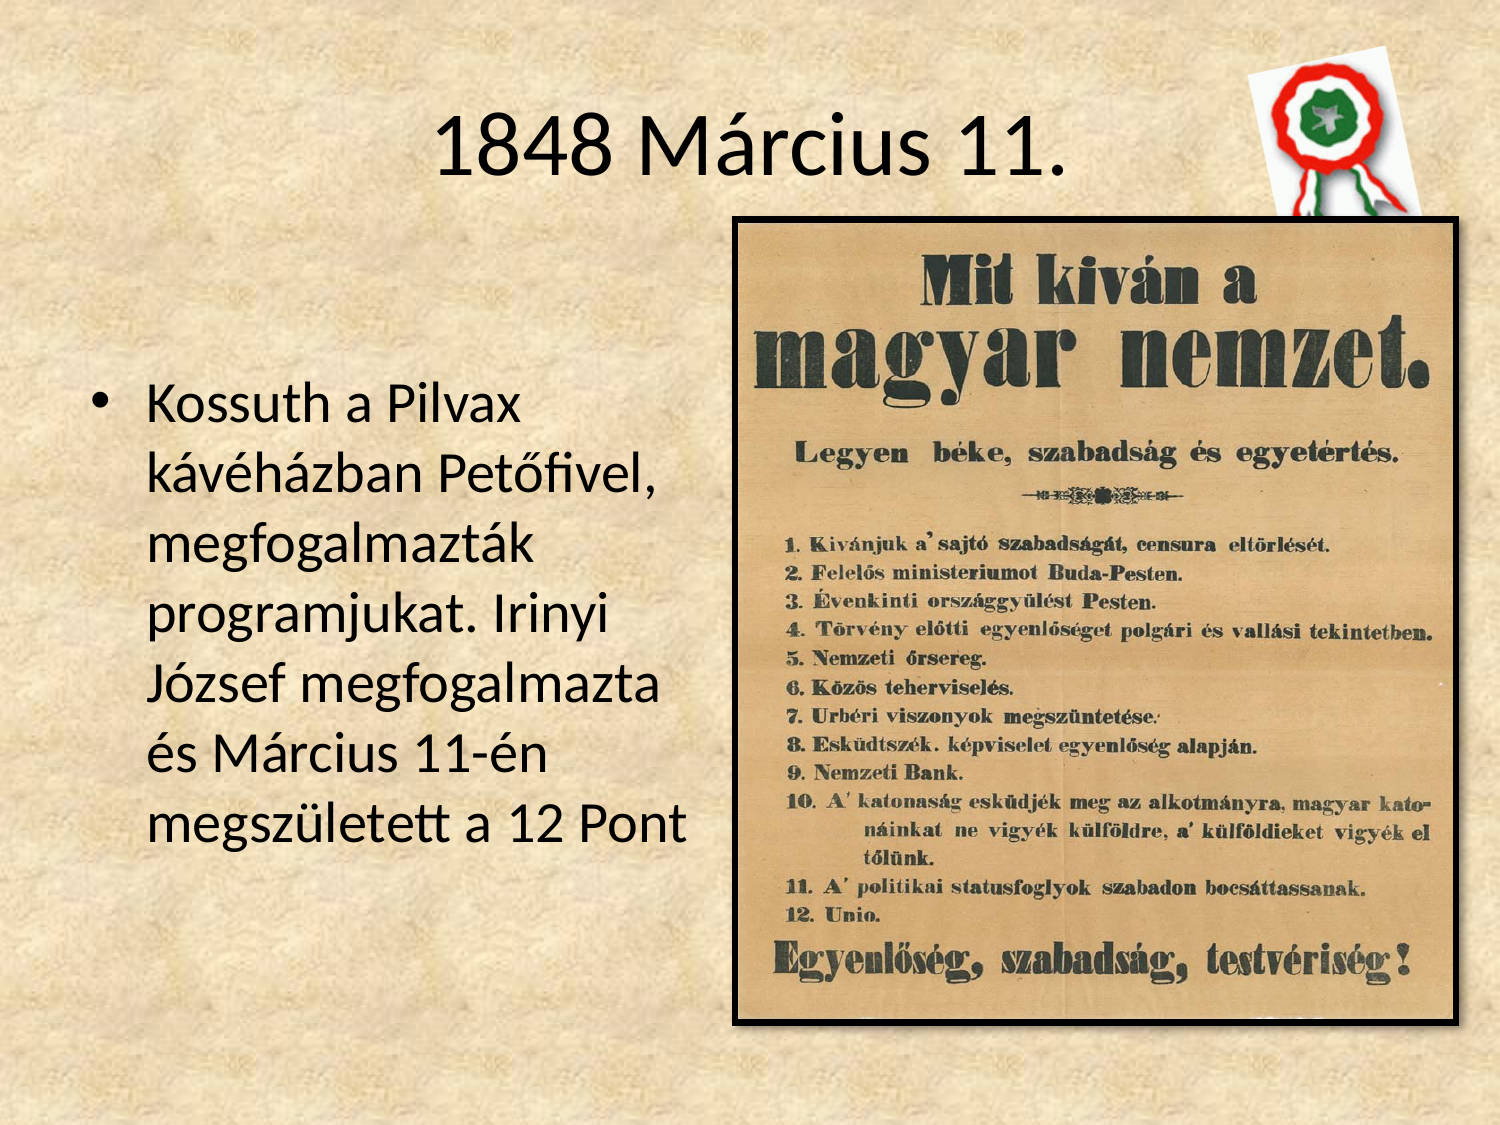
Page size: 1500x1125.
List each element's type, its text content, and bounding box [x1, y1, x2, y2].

picture [0, 0, 1500, 1125]
title 1848 Március 11. [75, 45, 1425, 233]
list Kossuth a Pilvax kávéházban Petőfivel, megfogalmazták programjukat. Irinyi József megfogalmazta és Március 11-én megszületett a 12 Pont [75, 356, 730, 1005]
